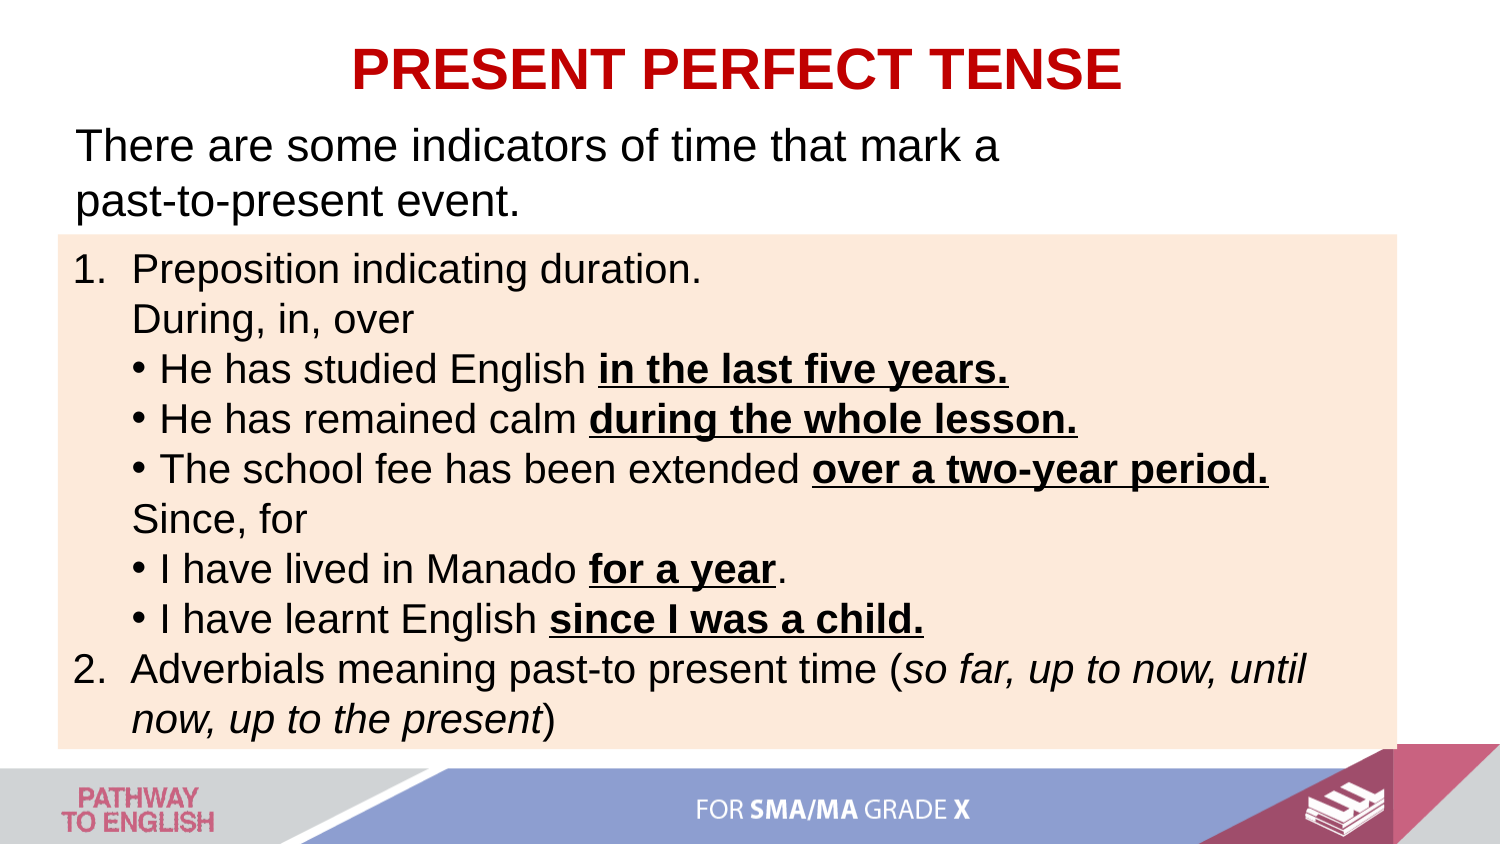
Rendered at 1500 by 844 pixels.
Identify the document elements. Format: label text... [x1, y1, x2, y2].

picture [0, 744, 1500, 844]
text_box Preposition indicating duration. During, in, over He has studied English in the last five years. He has remained calm during the whole lesson. The school fee has been extended over a two-year period. Since, for I have lived in Manado for a year. I have learnt English since I was a child. 2. Adverbials meaning past-to present time (so far, up to now, until now, up to the present) [57, 234, 1398, 750]
text_box PRESENT PERFECT TENSE [60, 21, 1414, 108]
text_box There are some indicators of time that mark a past-to-present event. [60, 108, 1438, 233]
